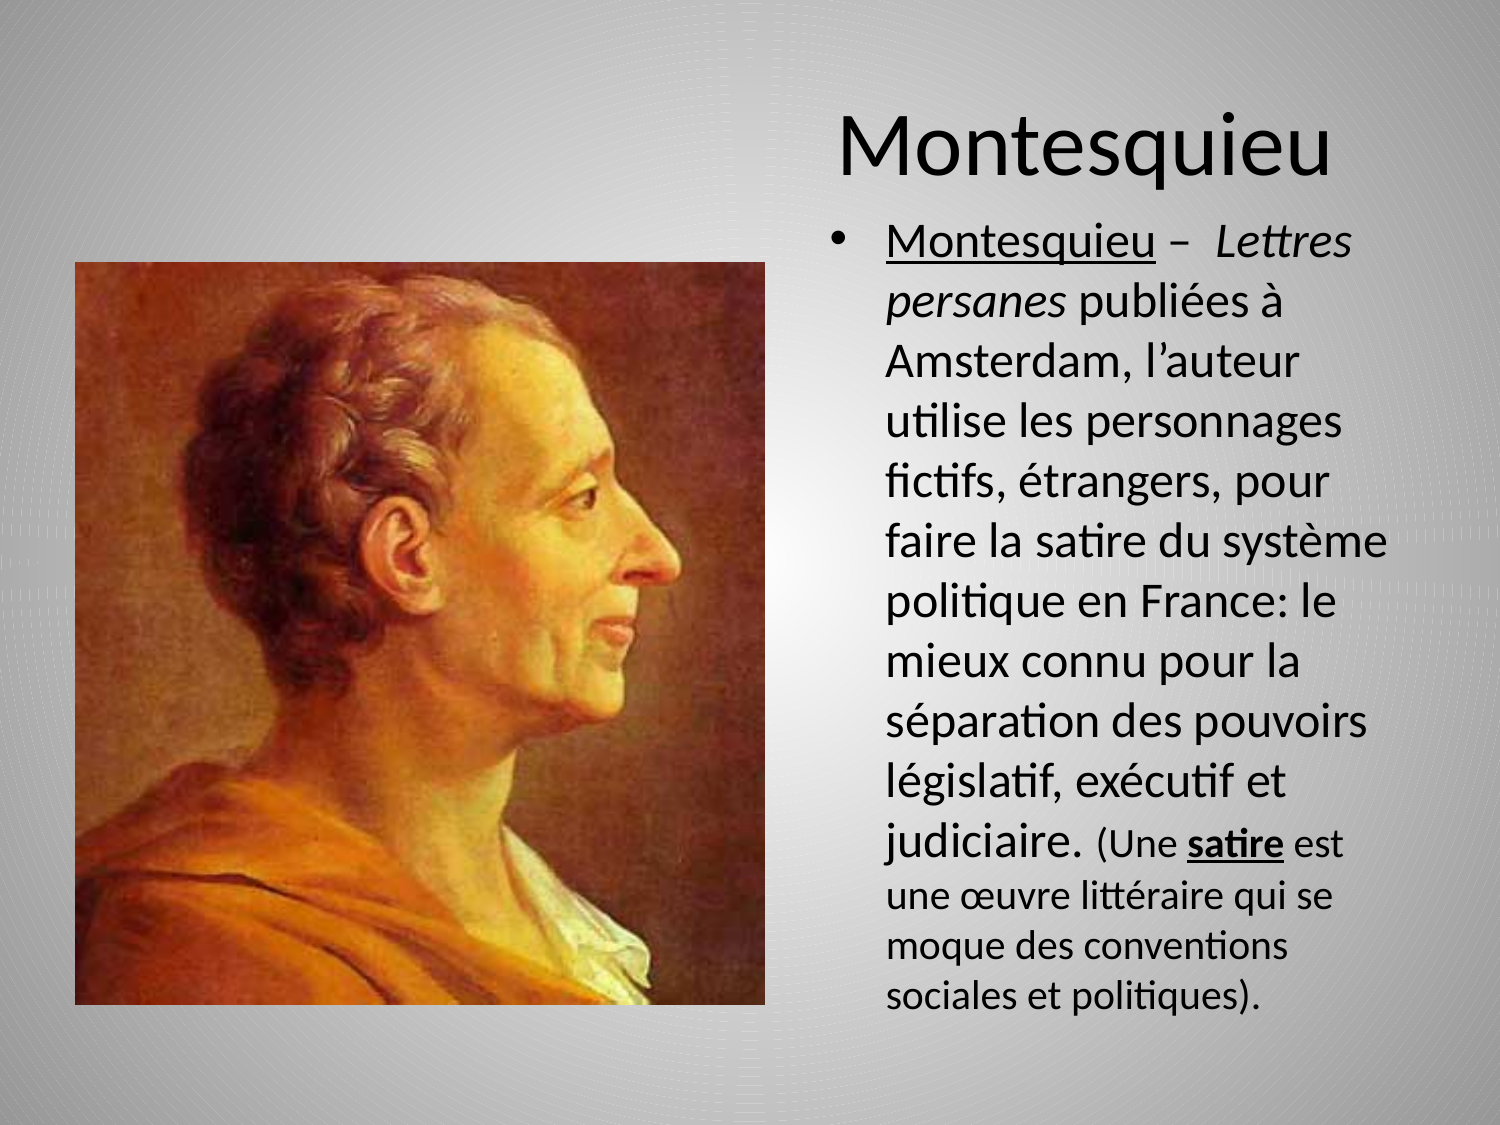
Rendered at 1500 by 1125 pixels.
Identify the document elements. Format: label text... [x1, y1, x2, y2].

list Montesquieu – Lettres persanes publiées à Amsterdam, l’auteur utilise les personnages fictifs, étrangers, pour faire la satire du système politique en France: le mieux connu pour la séparation des pouvoirs législatif, exécutif et judiciaire. (Une satire est une œuvre littéraire qui se moque des conventions sociales et politiques). [814, 200, 1425, 1005]
picture [74, 262, 765, 1006]
title Montesquieu [745, 45, 1425, 233]
